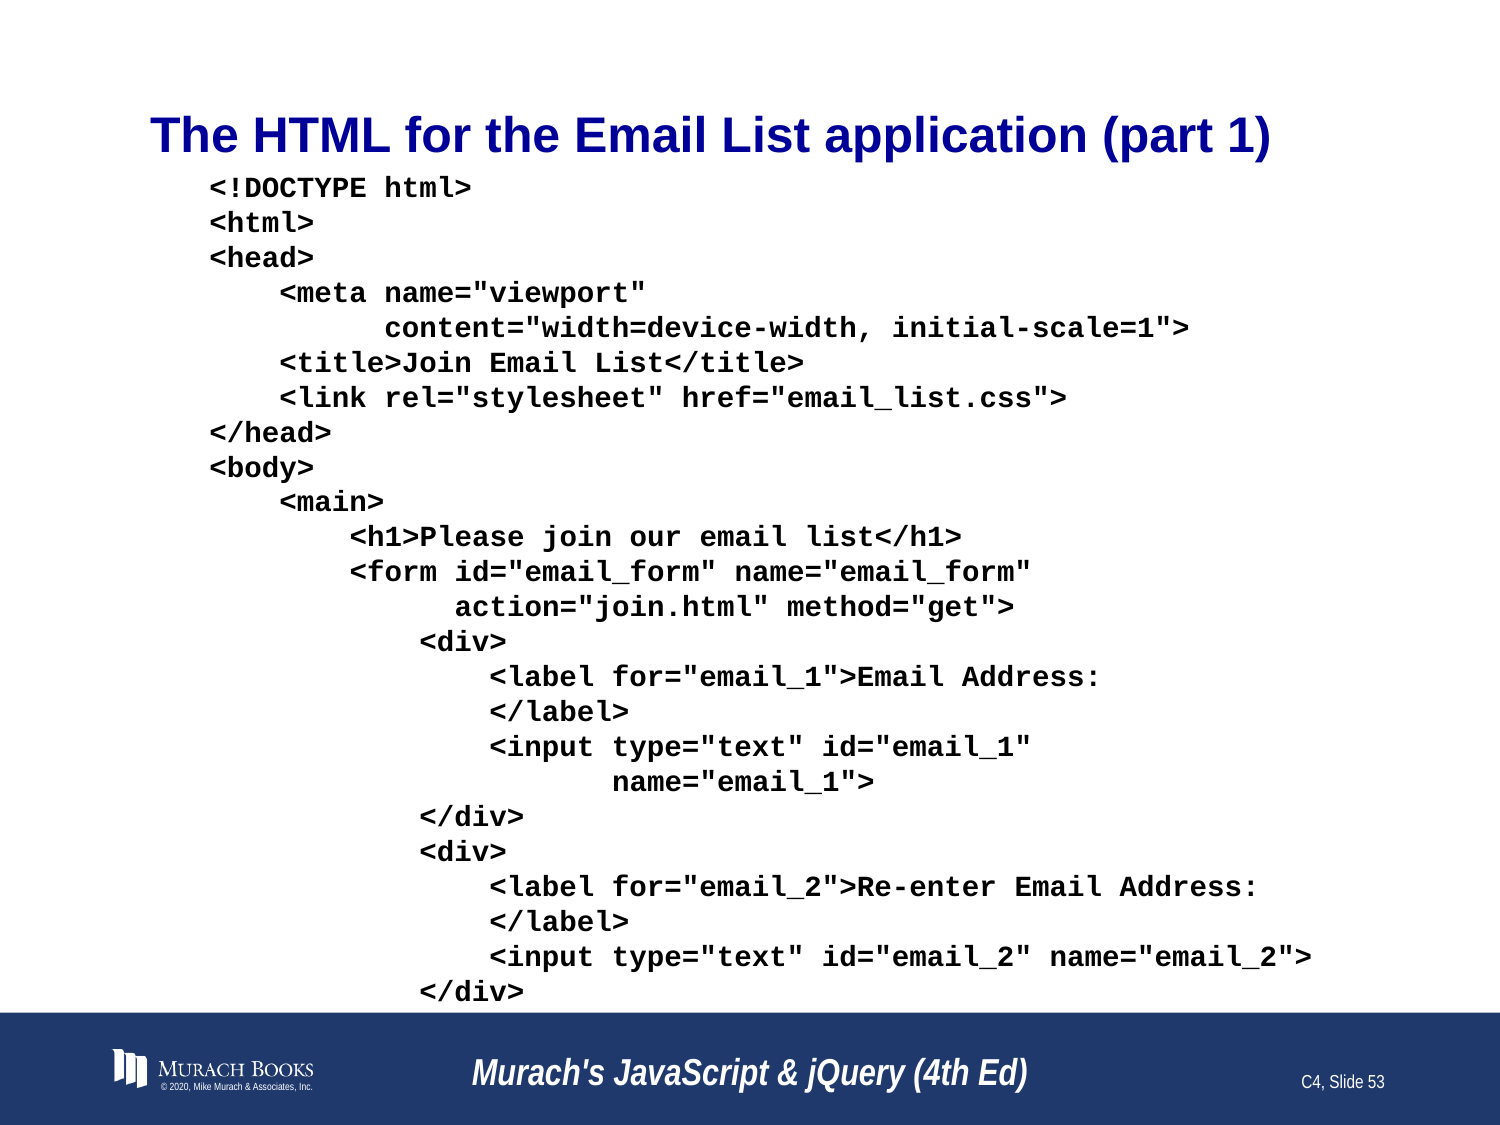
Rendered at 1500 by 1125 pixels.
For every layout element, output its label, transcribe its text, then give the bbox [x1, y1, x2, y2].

title The HTML for the Email List application (part 1) [150, 102, 1350, 160]
slide_number C4, Slide 53 [1087, 1025, 1400, 1100]
list <!DOCTYPE html> <html> <head> <meta name="viewport" content="width=device-width, initial-scale=1"> <title>Join Email List</title> <link rel="stylesheet" href="email_list.css"> </head> <body> <main> <h1>Please join our email list</h1> <form id="email_form" name="email_form" action="join.html" method="get"> <div> <label for="email_1">Email Address: </label> <input type="text" id="email_1" name="email_1"> </div> <div> <label for="email_2">Re-enter Email Address: </label> <input type="text" id="email_2" name="email_2"> </div> [137, 160, 1350, 961]
footer © 2020, Mike Murach & Associates, Inc. [12, 1025, 463, 1100]
slide_number Murach's JavaScript & jQuery (4th Ed) [463, 1025, 1050, 1100]
